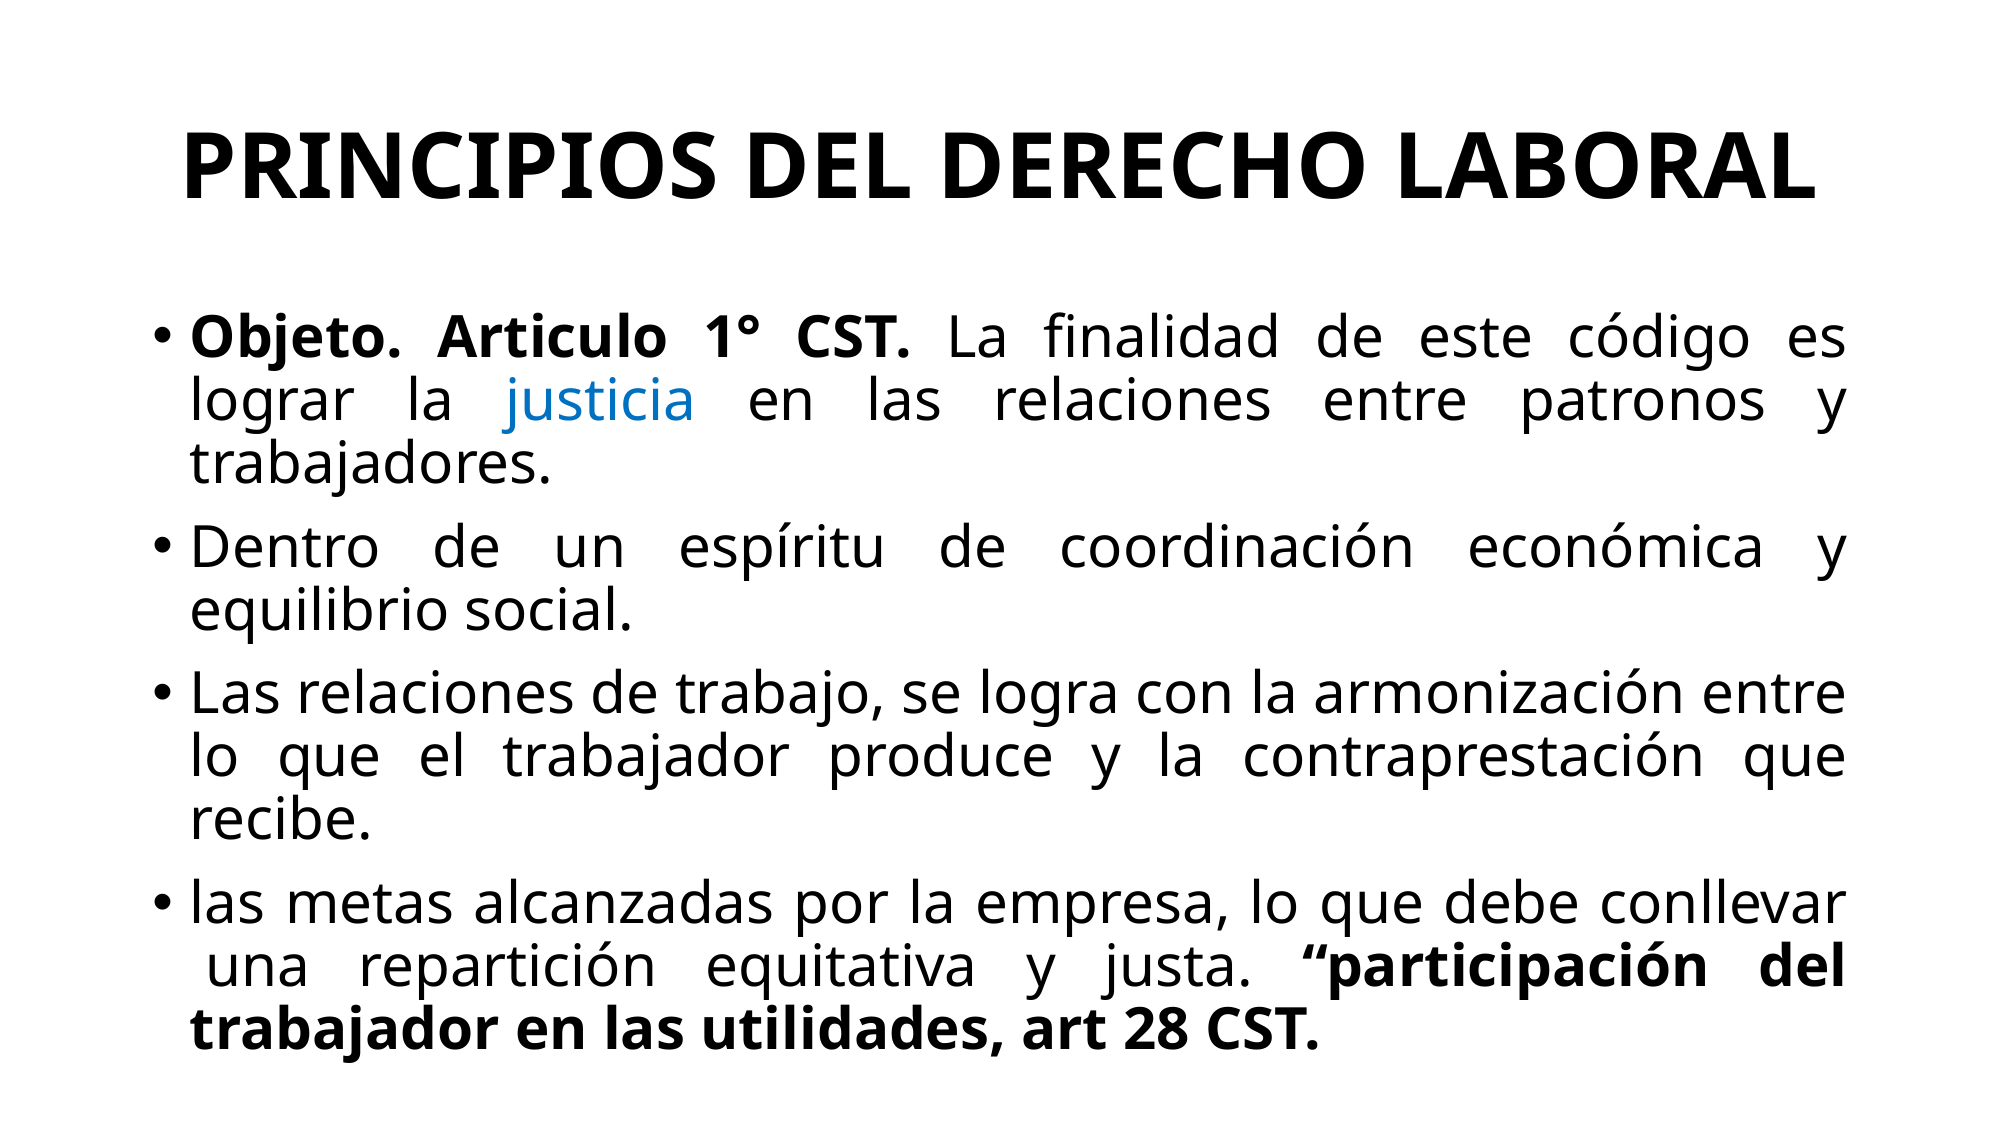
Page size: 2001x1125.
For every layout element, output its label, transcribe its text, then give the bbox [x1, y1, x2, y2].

title PRINCIPIOS DEL DERECHO LABORAL [137, 59, 1863, 278]
list Objeto. Articulo 1° CST. La finalidad de este código es lograr la justicia en las relaciones entre patronos y trabajadores. Dentro de un espíritu de coordinación económica y equilibrio social. Las relaciones de trabajo, se logra con la armonización entre lo que el trabajador produce y la contraprestación que recibe. las metas alcanzadas por la empresa, lo que debe conllevar una repartición equitativa y justa. “participación del trabajador en las utilidades, art 28 CST. [137, 299, 1863, 1014]
